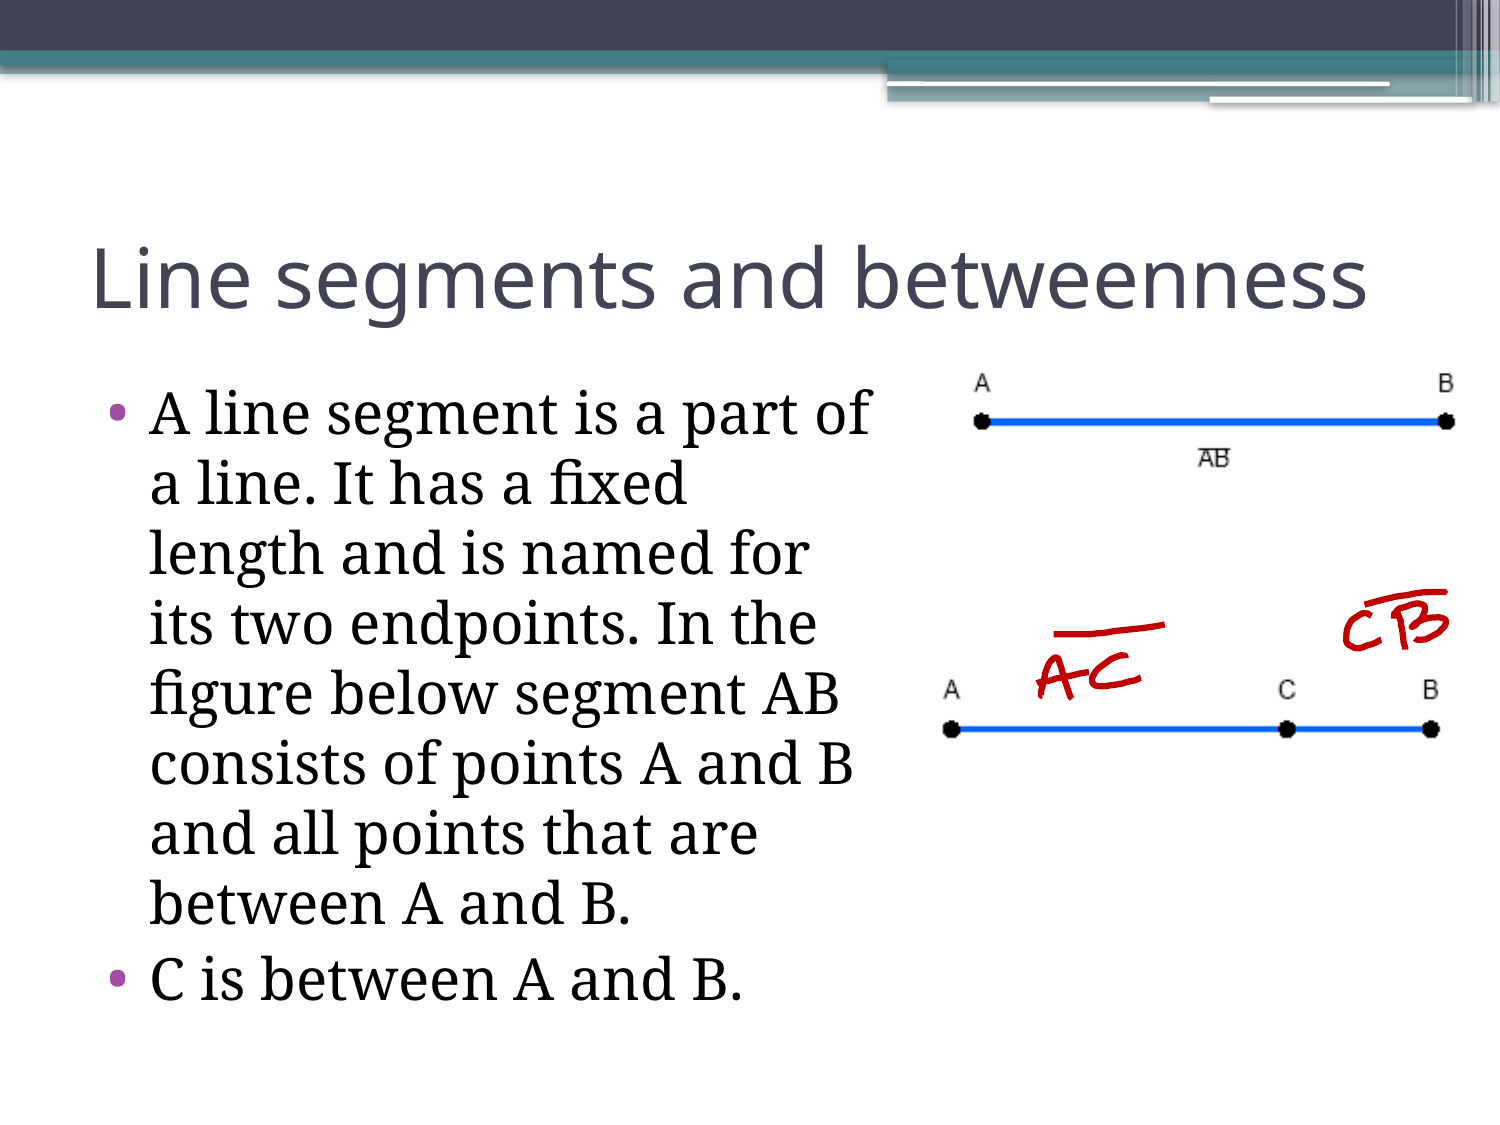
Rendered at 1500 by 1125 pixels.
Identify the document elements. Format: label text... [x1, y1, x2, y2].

list A line segment is a part of a line. It has a fixed length and is named for its two endpoints. In the figure below segment AB consists of points A and B and all points that are between A and B. C is between A and B. [75, 368, 888, 1079]
text_box [1345, 612, 1382, 647]
text_box [1393, 602, 1447, 641]
picture [937, 312, 1500, 488]
picture [902, 649, 1500, 784]
text_box [1399, 625, 1406, 647]
text_box [1364, 591, 1446, 606]
title Line segments and betweenness [75, 187, 1425, 363]
text_box [1053, 623, 1165, 635]
